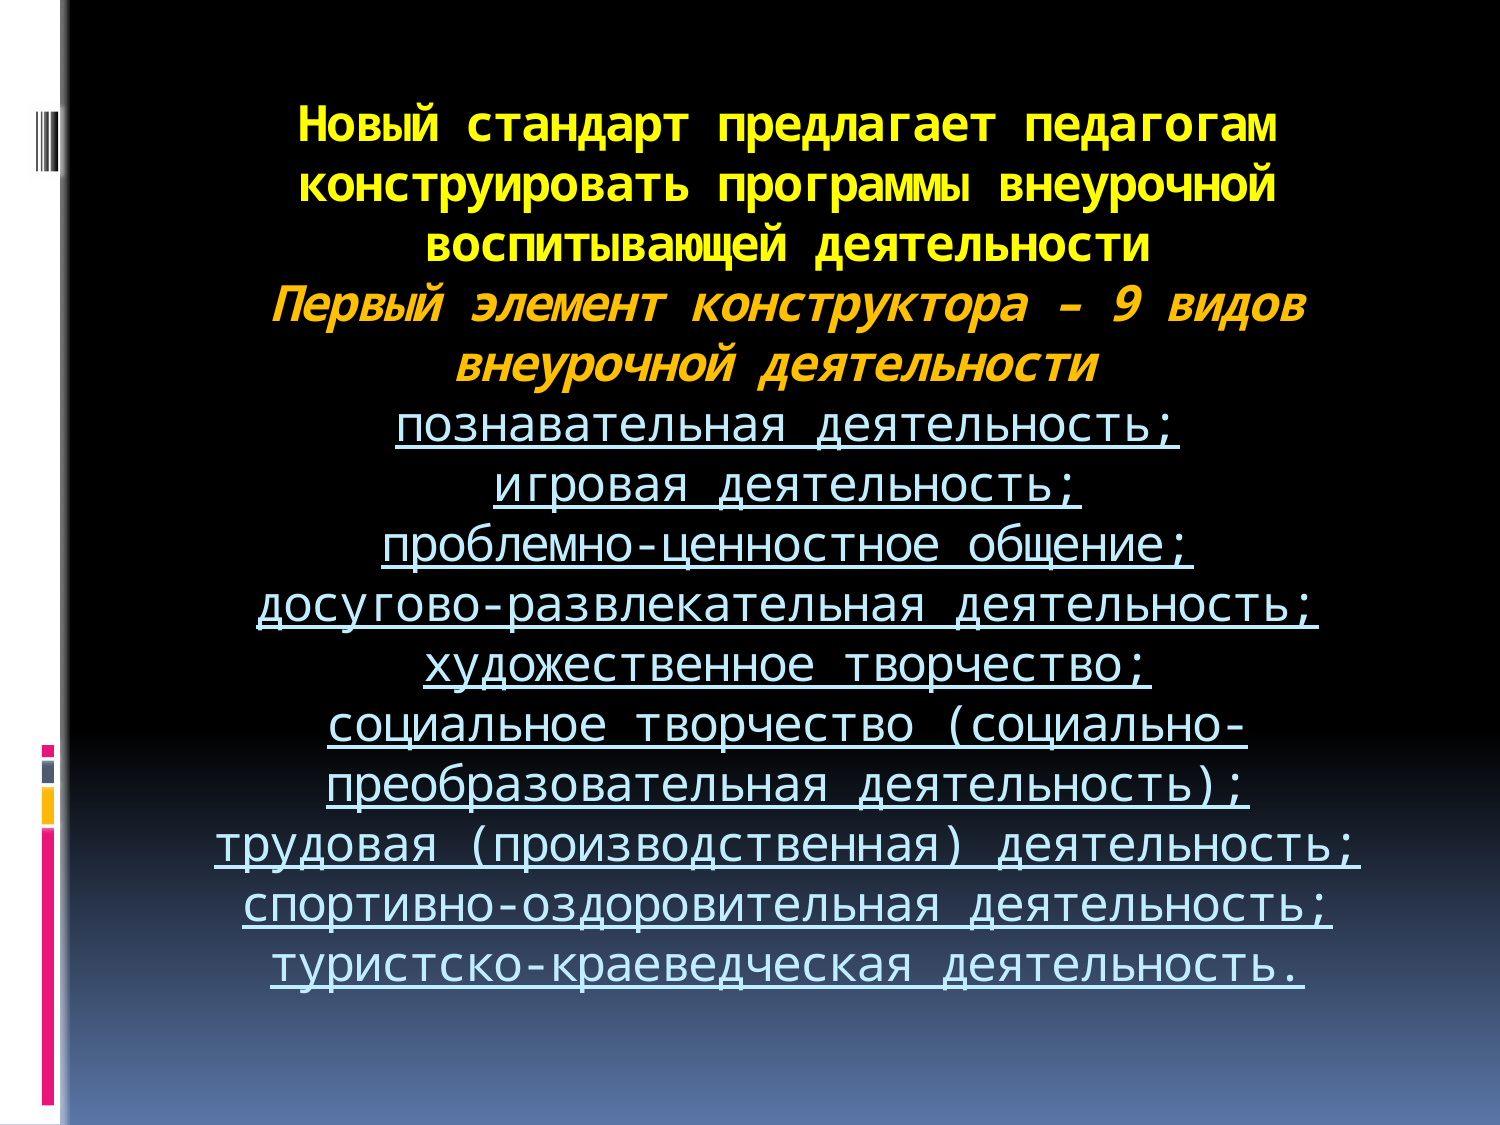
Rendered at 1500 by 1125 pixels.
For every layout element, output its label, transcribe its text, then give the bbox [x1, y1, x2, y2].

title Новый стандарт предлагает педагогам конструировать программы внеурочной воспитывающей деятельности Первый элемент конструктора – 9 видов внеурочной деятельности познавательная деятельность; игровая деятельность; проблемно-ценностное общение; досугово-развлекательная деятельность; художественное творчество; социальное творчество (социально-преобразовательная деятельность); трудовая (производственная) деятельность; спортивно-оздоровительная деятельность; туристско-краеведческая деятельность. [150, 83, 1425, 1032]
